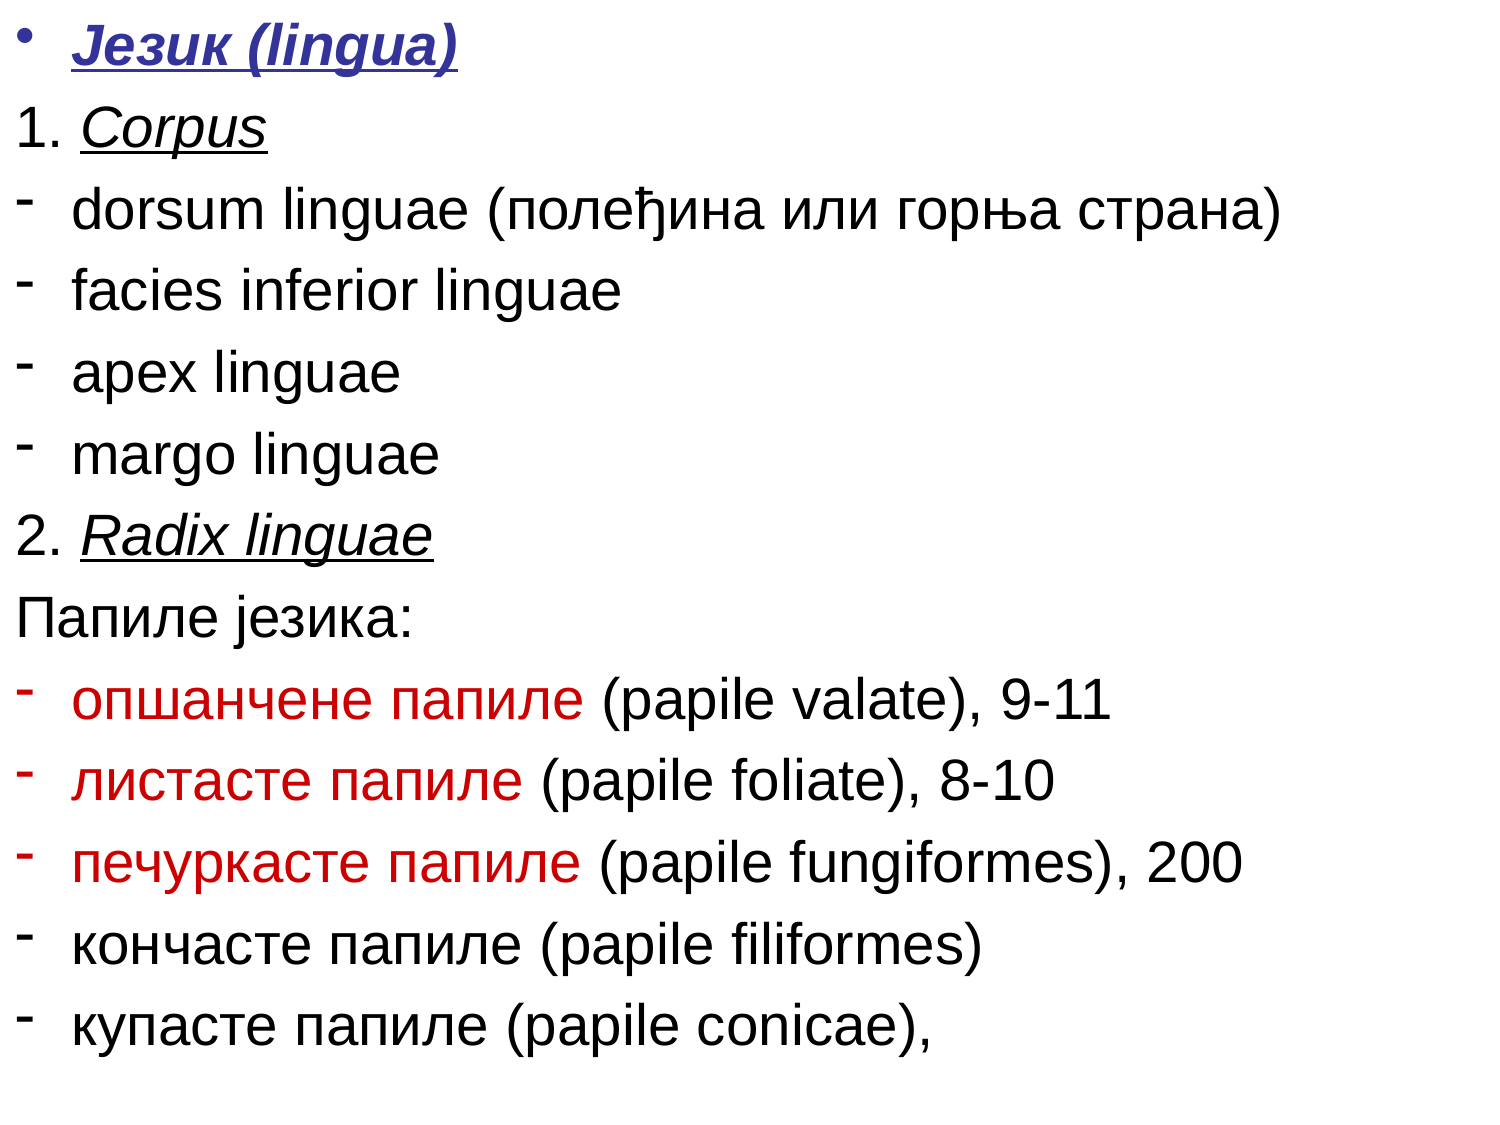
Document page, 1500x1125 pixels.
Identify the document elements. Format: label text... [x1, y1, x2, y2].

list Jезик (lingua) 1. Corpus dorsum linguae (полеђина или горња страна) facies inferior linguae apex linguae margo linguae 2. Radix linguae Папиле језика: опшанчене папиле (papile valate), 9-11 листасте папиле (papile foliate), 8-10 печуркасте папилe (papile fungiformes), 200 кончасте папиле (papile filiformes) купасте папиле (papile conicae), [0, 0, 1500, 1125]
